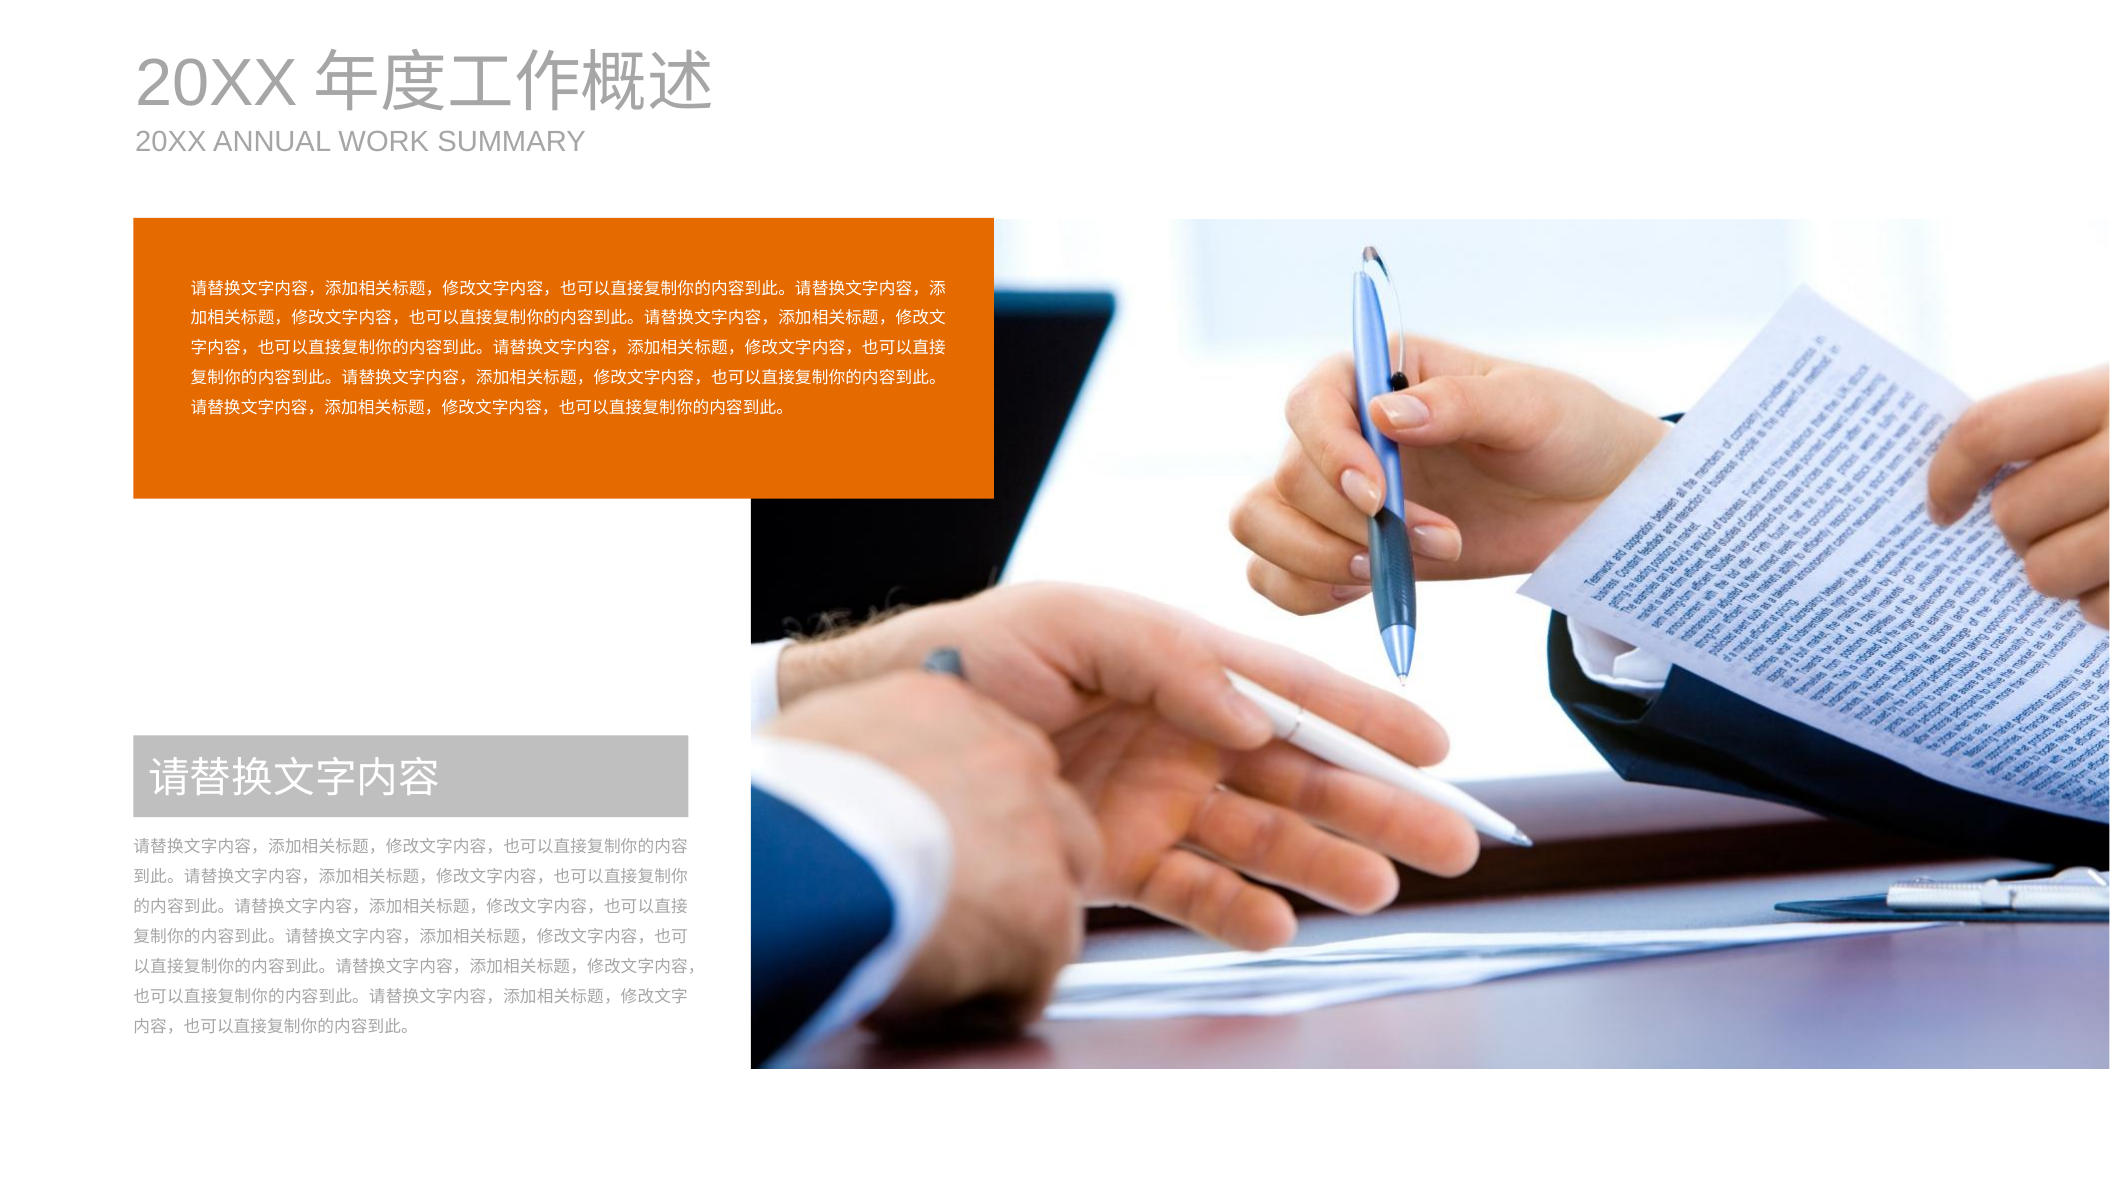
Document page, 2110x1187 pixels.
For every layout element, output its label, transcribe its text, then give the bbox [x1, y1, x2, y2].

text_box 请替换文字内容，添加相关标题，修改文字内容，也可以直接复制你的内容到此。请替换文字内容，添加相关标题，修改文字内容，也可以直接复制你的内容到此。请替换文字内容，添加相关标题，修改文字内容，也可以直接复制你的内容到此。请替换文字内容，添加相关标题，修改文字内容，也可以直接复制你的内容到此。请替换文字内容，添加相关标题，修改文字内容，也可以直接复制你的内容到此。请替换文字内容，添加相关标题，修改文字内容，也可以直接复制你的内容到此。 [133, 825, 689, 1036]
text_box 请替换文字内容 [132, 734, 689, 818]
text_box 20XX年度工作概述 [135, 38, 783, 119]
text_box [750, 218, 2110, 1069]
text_box 20XX ANNUAL WORK SUMMARY [135, 122, 596, 158]
text_box 请替换文字内容，添加相关标题，修改文字内容，也可以直接复制你的内容到此。请替换文字内容，添加相关标题，修改文字内容，也可以直接复制你的内容到此。请替换文字内容，添加相关标题，修改文字内容，也可以直接复制你的内容到此。请替换文字内容，添加相关标题，修改文字内容，也可以直接复制你的内容到此。请替换文字内容，添加相关标题，修改文字内容，也可以直接复制你的内容到此。请替换文字内容，添加相关标题，修改文字内容，也可以直接复制你的内容到此。 [190, 267, 947, 418]
text_box [132, 217, 995, 500]
